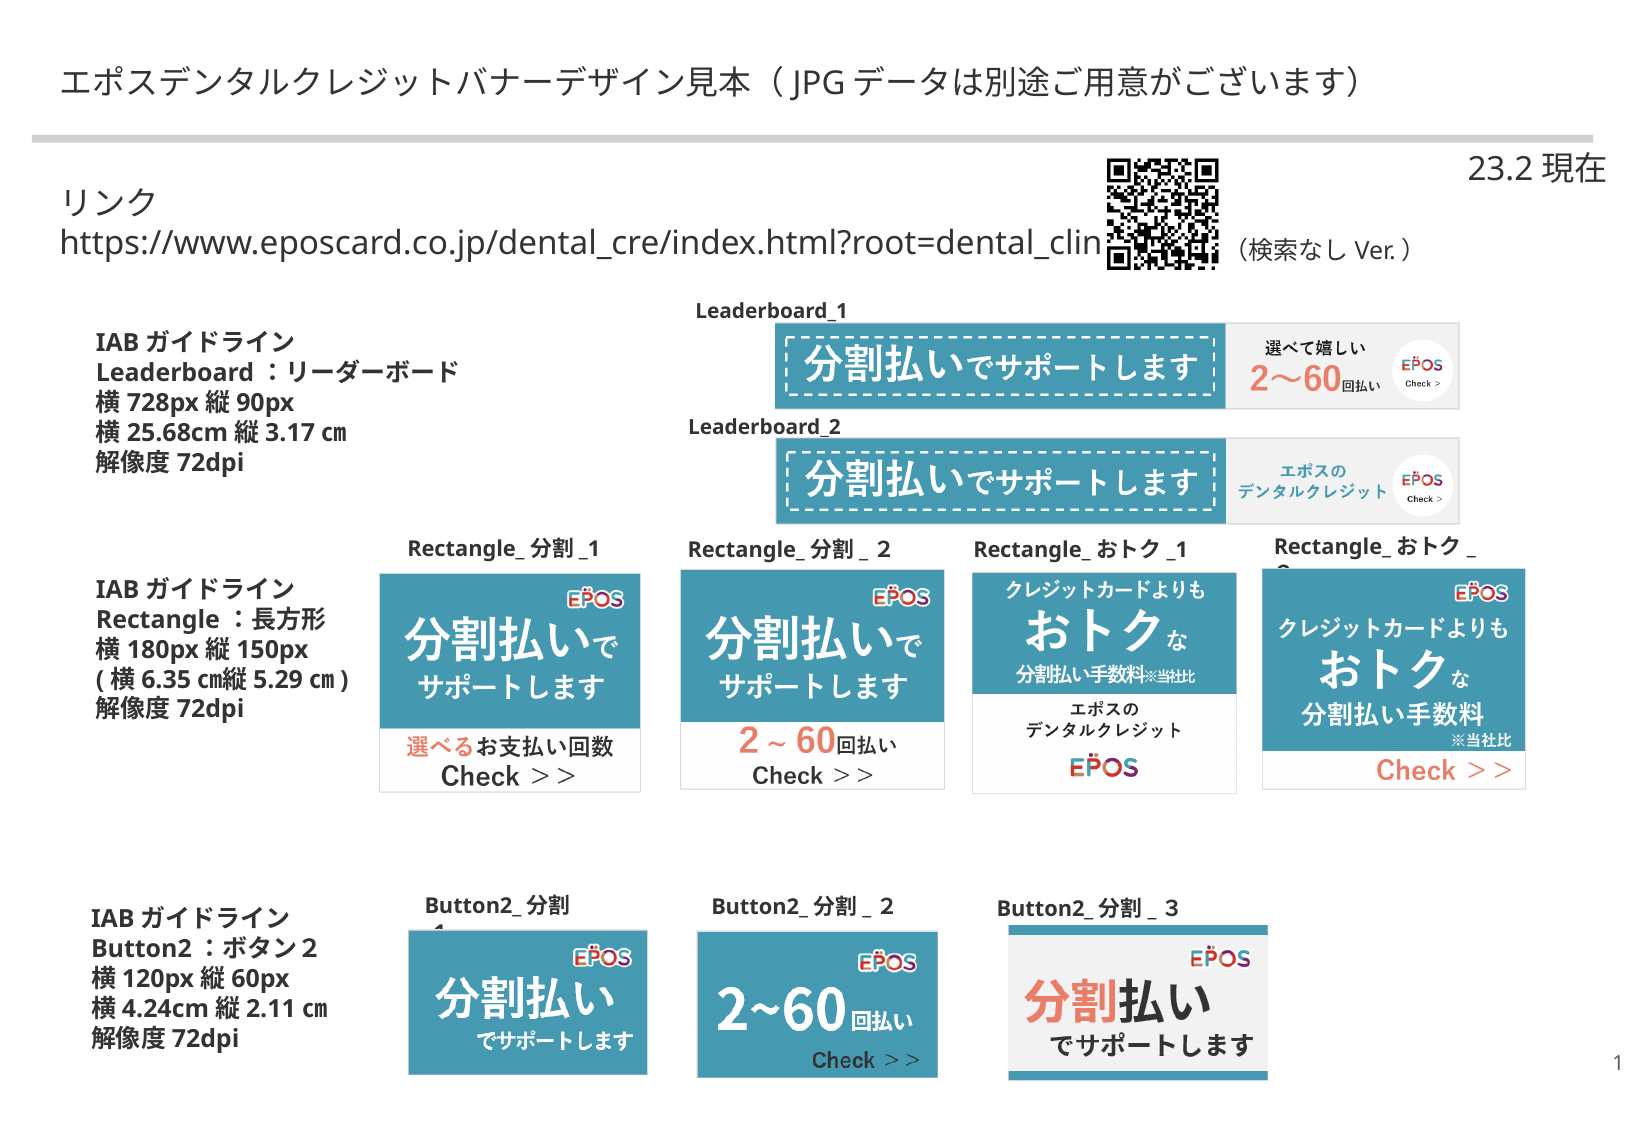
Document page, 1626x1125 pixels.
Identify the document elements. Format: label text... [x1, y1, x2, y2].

text_box IABガイドライン Leaderboard：リーダーボード 横728px縦90px 横25.68cm縦3.17㎝ 解像度72dpi [81, 318, 639, 484]
text_box Button2_分割_３ [981, 887, 1247, 929]
picture [1103, 155, 1222, 274]
text_box Button2_分割_1 [409, 884, 610, 928]
picture [696, 930, 938, 1078]
picture [1261, 568, 1527, 790]
text_box Leaderboard_2 [673, 406, 891, 446]
picture [775, 321, 1460, 410]
picture [972, 572, 1237, 794]
text_box IABガイドライン Rectangle：長方形 横180px縦150px (横6.35㎝縦5.29㎝) 解像度72dpi [81, 565, 474, 731]
text_box Rectangle_おトク_1 [958, 533, 1217, 570]
text_box IABガイドライン Button2：ボタン２ 横120px縦60px 横4.24cm縦2.11㎝ 解像度72dpi [76, 894, 351, 1060]
text_box Rectangle_分割_２ [672, 528, 931, 570]
picture [775, 437, 1460, 525]
text_box （検索なしVer.） [1226, 227, 1442, 273]
picture [378, 573, 642, 793]
text_box Leaderboard_1 [680, 290, 872, 331]
text_box Button2_分割_２ [696, 885, 962, 927]
picture [1008, 925, 1268, 1081]
text_box 23.2現在 [1452, 139, 1623, 195]
title エポスデンタルクレジットバナーデザイン見本（JPGデータは別途ご用意がございます） [44, 38, 1508, 124]
picture [407, 929, 648, 1075]
text_box Rectangle_おトク_２ [1258, 525, 1517, 570]
text_box Rectangle_分割_1 [392, 527, 651, 569]
text_box リンク https://www.eposcard.co.jp/dental_cre/index.html?root=dental_clinic [44, 174, 1098, 269]
picture [680, 569, 945, 791]
